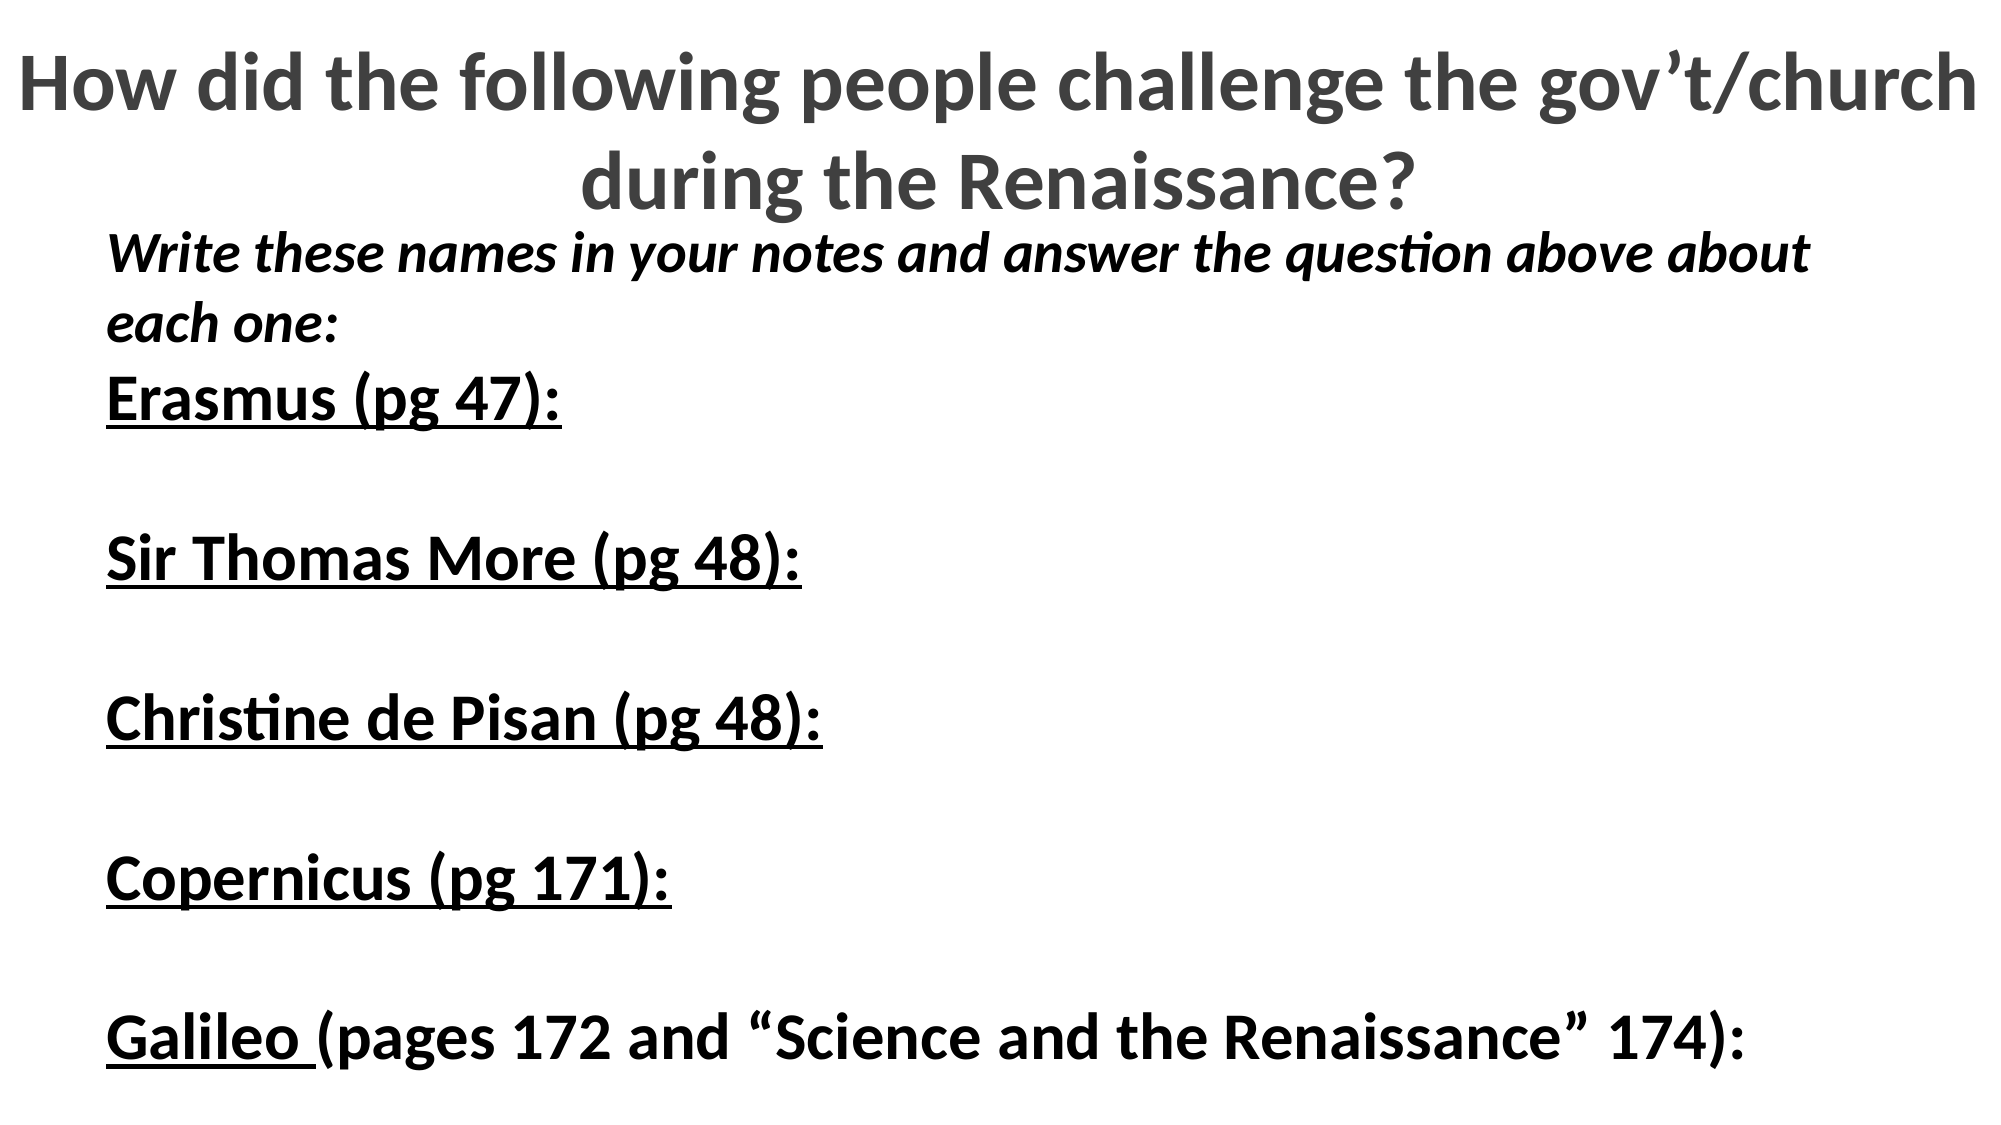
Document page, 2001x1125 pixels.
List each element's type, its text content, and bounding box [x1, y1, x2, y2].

text_box How did the following people challenge the gov’t/church during the Renaissance? [0, 19, 2000, 234]
text_box Write these names in your notes and answer the question above about each one: Erasmus (pg 47): Sir Thomas More (pg 48): Christine de Pisan (pg 48): Copernicus (pg 171): Galileo (pages 172 and “Science and the Renaissance” 174): [91, 206, 1909, 1081]
